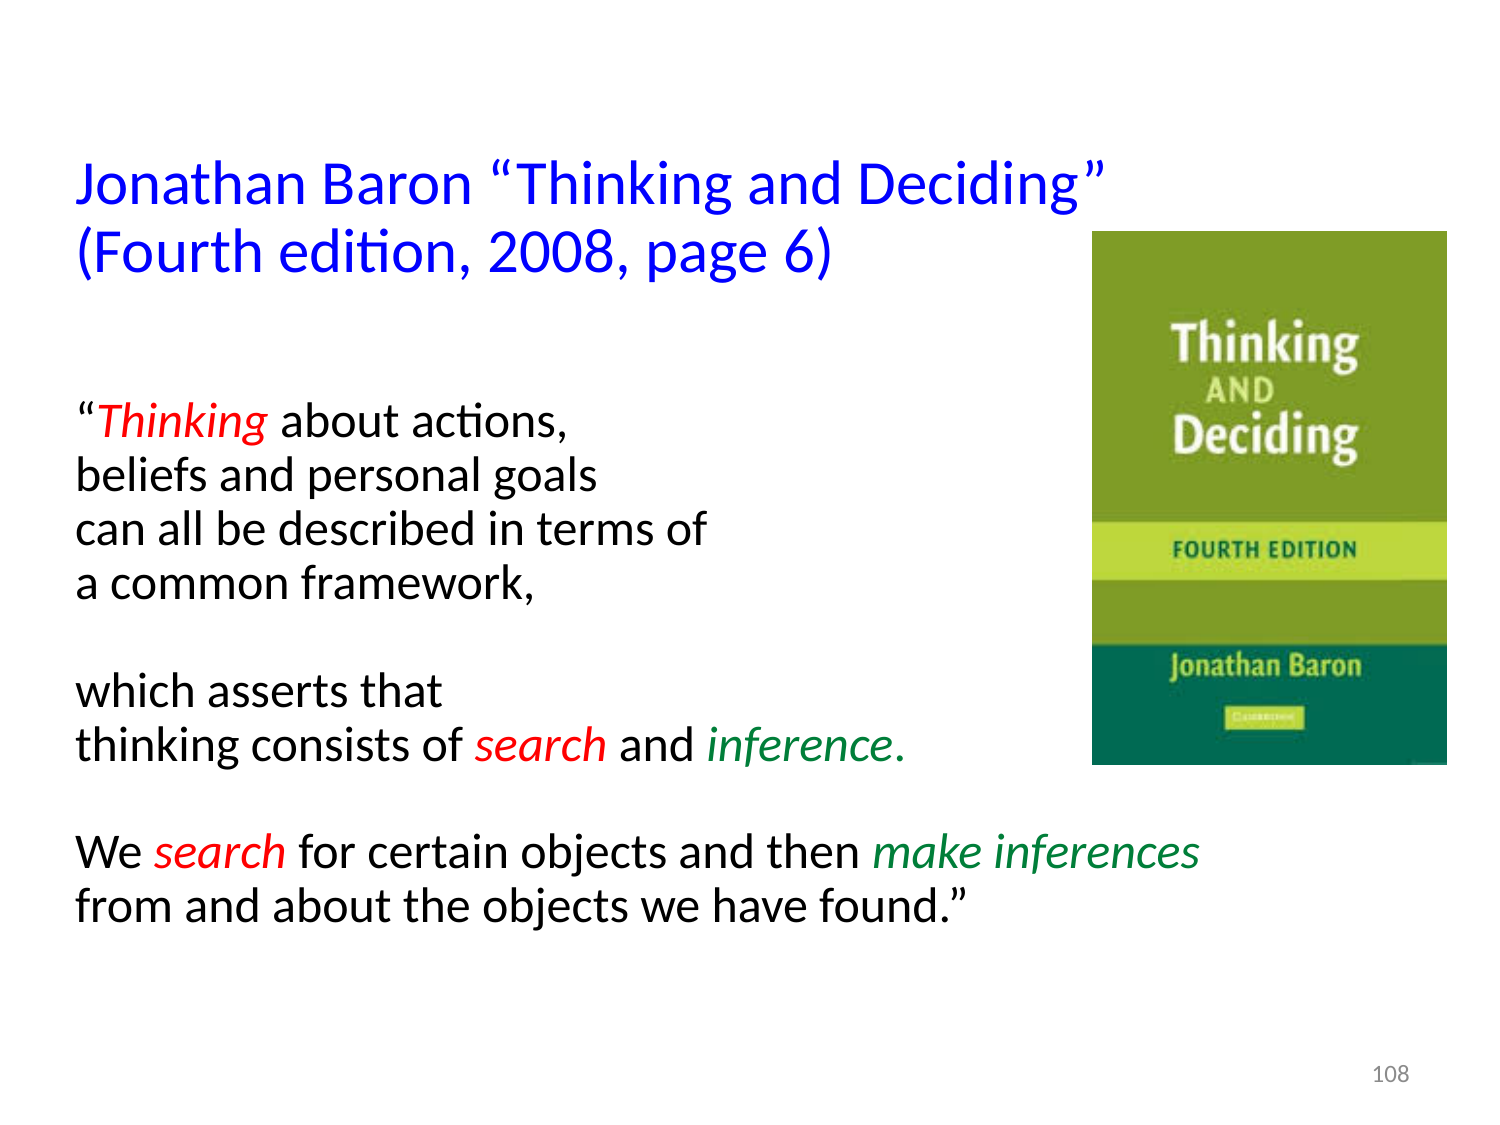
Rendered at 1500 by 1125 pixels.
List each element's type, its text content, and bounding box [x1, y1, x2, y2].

subtitle Jonathan Baron “Thinking and Deciding” (Fourth edition, 2008, page 6) “Thinking about actions, beliefs and personal goals can all be described in terms of a common framework, which asserts that thinking consists of search and inference. We search for certain objects and then make inferences from and about the objects we have found.” [75, 149, 1500, 1094]
picture [1092, 231, 1448, 765]
slide_number 108 [1074, 1042, 1425, 1103]
